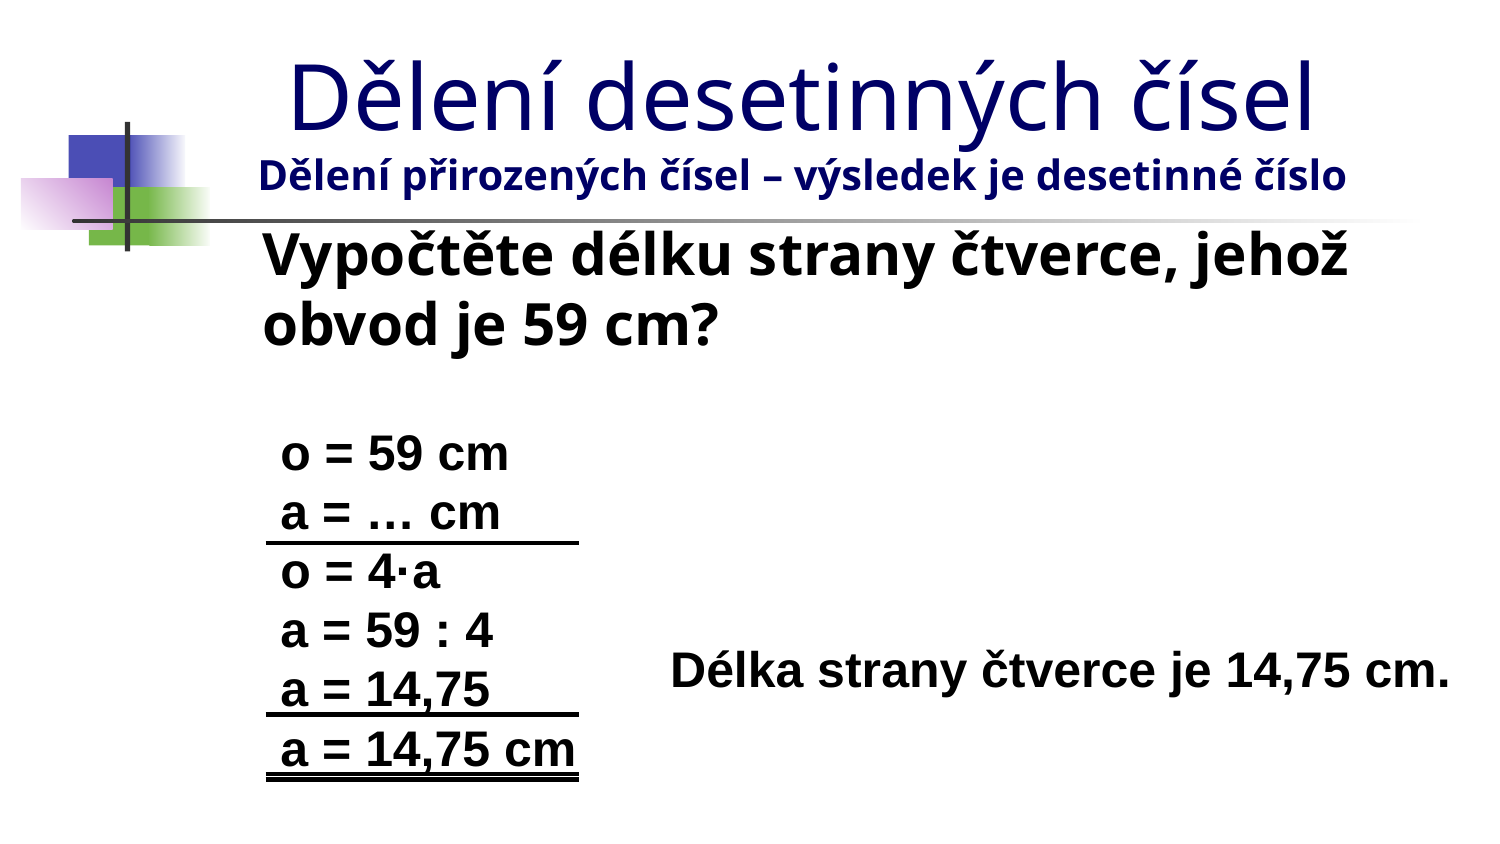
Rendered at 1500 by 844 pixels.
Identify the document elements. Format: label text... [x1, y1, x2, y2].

text_box o = 4·a [265, 549, 532, 590]
text_box Délka strany čtverce je 14,75 cm. [655, 629, 1483, 705]
text_box a = 14,75 [265, 649, 590, 708]
text_box o = 4·a [265, 531, 532, 542]
text_box a = … cm [265, 472, 532, 531]
title Dělení desetinných čísel Dělení přirozených čísel – výsledek je desetinné číslo [104, 29, 1500, 210]
text_box a = 59 : 4 [265, 590, 590, 649]
text_box o = 59 cm [265, 413, 532, 472]
text_box Vypočtěte délku strany čtverce, jehož obvod je 59 cm? [232, 209, 1500, 370]
text_box a = 14,75 cm [265, 708, 632, 784]
